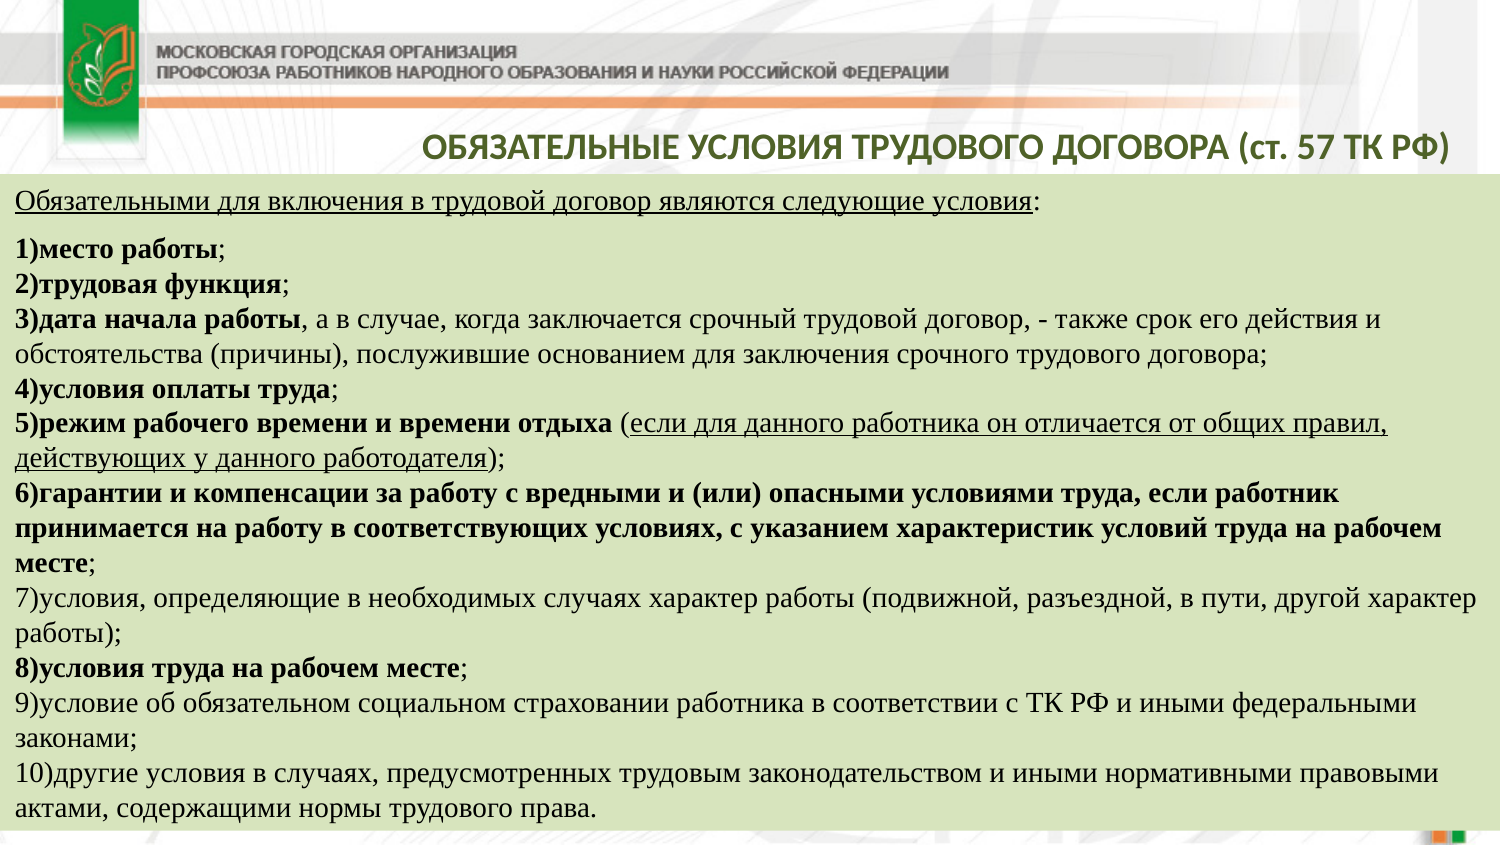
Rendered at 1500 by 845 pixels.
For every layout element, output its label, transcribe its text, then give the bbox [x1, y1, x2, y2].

picture [0, 0, 1500, 174]
picture [0, 831, 1500, 845]
text_box ОБЯЗАТЕЛЬНЫЕ УСЛОВИЯ ТРУДОВОГО ДОГОВОРА (ст. 57 ТК РФ) [407, 115, 1483, 174]
text_box Обязательными для включения в трудовой договор являются следующие условия: место работы; трудовая функция; дата начала работы, а в случае, когда заключается срочный трудовой договор, - также срок его действия и обстоятельства (причины), послужившие основанием для заключения срочного трудового договора; условия оплаты труда; режим рабочего времени и времени отдыха (если для данного работника он отличается от общих правил, действующих у данного работодателя); гарантии и компенсации за работу с вредными и (или) опасными условиями труда, если работник принимается на работу в соответствующих условиях, с указанием характеристик условий труда на рабочем месте; условия, определяющие в необходимых случаях характер работы (подвижной, разъездной, в пути, другой характер работы); условия труда на рабочем месте; условие об обязательном социальном страховании работника в соответствии с ТК РФ и иными федеральными законами; другие условия в случаях, предусмотренных трудовым законодательством и иными нормативными правовыми актами, содержащими нормы трудового права. [0, 174, 1500, 831]
